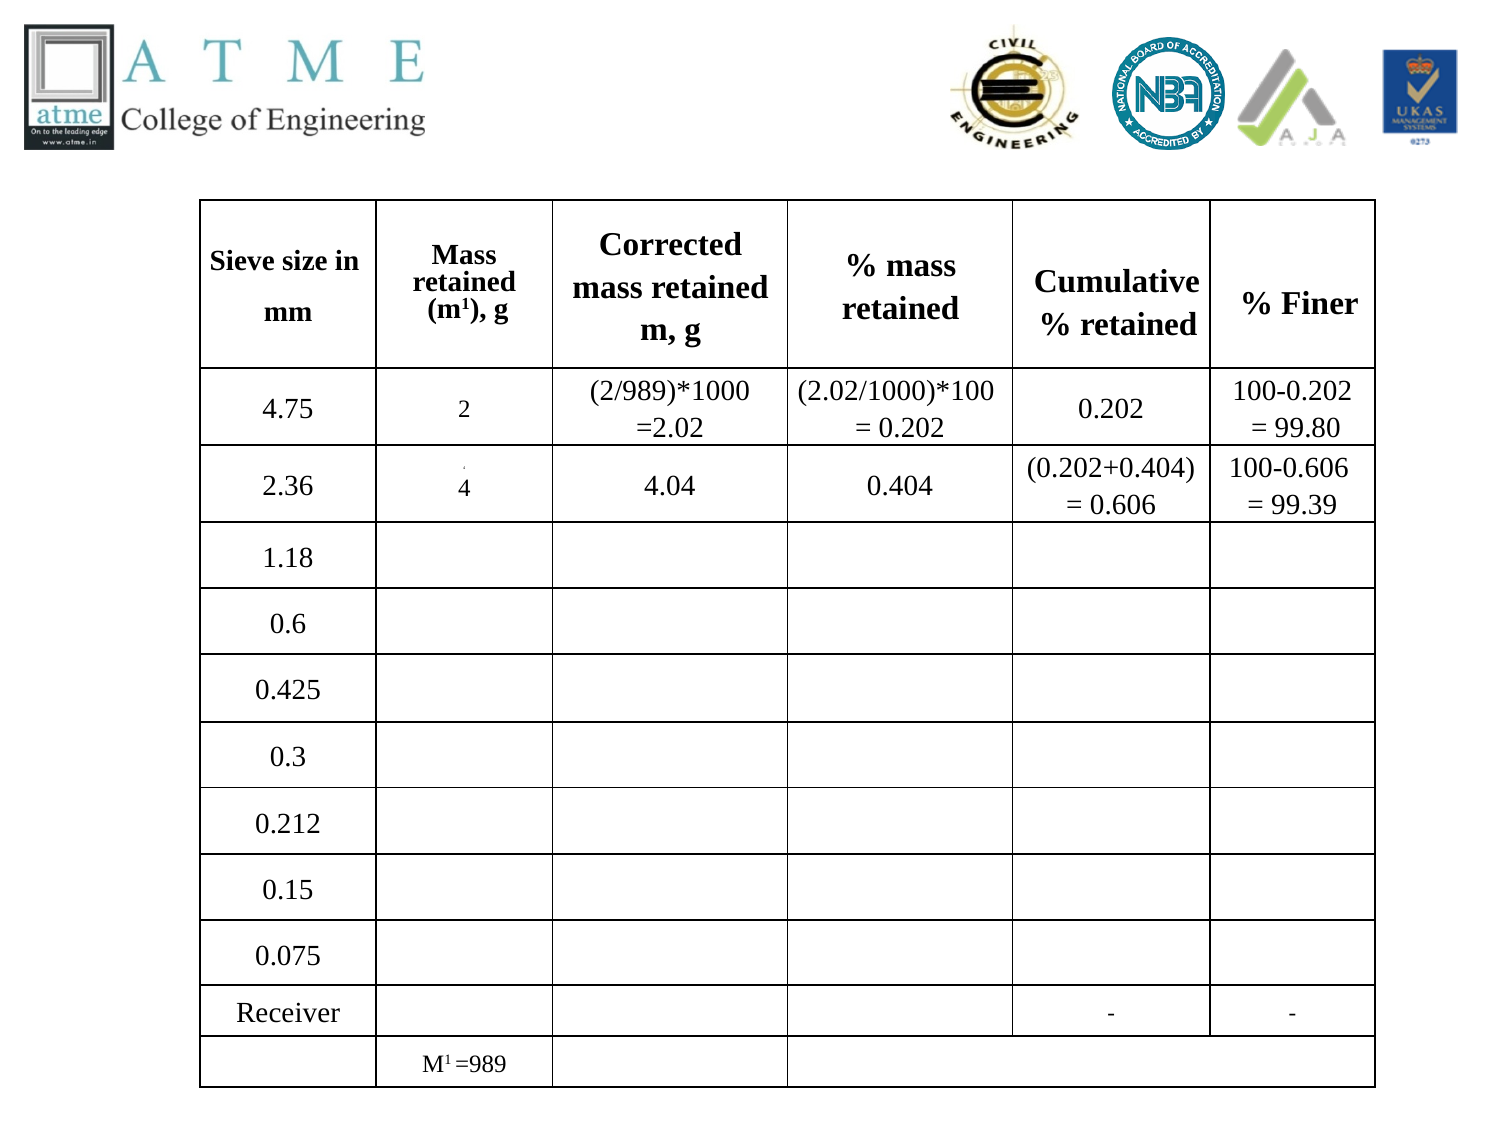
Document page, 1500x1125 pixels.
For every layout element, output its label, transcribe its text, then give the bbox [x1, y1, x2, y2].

table_cell M1 =989 [377, 1037, 552, 1086]
table_cell [553, 788, 787, 853]
table_cell 4 4 [377, 446, 552, 521]
table_cell [377, 655, 552, 721]
table_cell - [1211, 986, 1374, 1035]
table_cell 0.404 [788, 446, 1012, 521]
table_cell [377, 986, 552, 1035]
picture [950, 24, 1080, 150]
table_cell 1.18 [201, 523, 375, 587]
picture [1184, 109, 1225, 150]
table_cell [1211, 921, 1374, 984]
table_cell [1013, 523, 1209, 587]
table_cell 4.75 [201, 369, 375, 444]
table_cell [377, 921, 552, 984]
table_cell [553, 986, 787, 1035]
table_cell [788, 723, 1012, 787]
table_header Cumulative % retained [1013, 201, 1209, 367]
table_cell 0.202 [1013, 369, 1209, 444]
table_cell [553, 655, 787, 721]
picture [24, 24, 425, 150]
table_cell 0.3 [201, 723, 375, 787]
table_cell [377, 523, 552, 587]
table_cell - [1013, 986, 1209, 1035]
table_cell [377, 589, 552, 653]
table_cell [553, 1037, 787, 1086]
table_cell Receiver [201, 986, 375, 1035]
table_cell [553, 589, 787, 653]
table_cell [553, 723, 787, 787]
picture [1179, 37, 1225, 79]
table_cell [553, 855, 787, 919]
table_cell [788, 523, 1012, 587]
table_cell [1211, 855, 1374, 919]
table_cell (2.02/1000)*100 = 0.202 [788, 369, 1012, 444]
table_cell [1013, 655, 1209, 721]
table_cell [1013, 589, 1209, 653]
table_cell 0.6 [201, 589, 375, 653]
table_cell [201, 1037, 375, 1086]
table_cell [1013, 723, 1209, 787]
table_cell [1013, 855, 1209, 919]
table_header Corrected mass retained m, g [553, 201, 787, 367]
table_cell [1211, 788, 1374, 853]
table_cell [788, 986, 1012, 1035]
table_cell (0.202+0.404) = 0.606 [1013, 446, 1209, 521]
table_cell [788, 655, 1012, 721]
table_cell 0.15 [201, 855, 375, 919]
table_cell [1211, 523, 1374, 587]
table_cell [788, 1037, 1374, 1086]
table_cell 2 [377, 369, 552, 444]
table_header Sieve size in mm [201, 201, 375, 367]
table_cell 0.075 [201, 921, 375, 984]
picture [1112, 37, 1213, 150]
table_cell 100-0.606 = 99.39 [1211, 446, 1374, 521]
table_cell 0.212 [201, 788, 375, 853]
table_cell 0.425 [201, 655, 375, 721]
table_cell [553, 523, 787, 587]
picture [1209, 103, 1218, 120]
table_cell [788, 855, 1012, 919]
picture [1237, 49, 1458, 146]
table_header % mass retained [788, 201, 1012, 367]
table_cell [788, 788, 1012, 853]
table_cell 2.36 [201, 446, 375, 521]
table_cell (2/989)*1000 =2.02 [553, 369, 787, 444]
table_header % Finer [1211, 201, 1374, 367]
table_cell [788, 921, 1012, 984]
table_cell [1013, 921, 1209, 984]
table_cell 100-0.202 = 99.80 [1211, 369, 1374, 444]
table_cell [1013, 788, 1209, 853]
table_cell [1211, 655, 1374, 721]
table_cell [377, 855, 552, 919]
table_cell [377, 788, 552, 853]
table_cell [377, 723, 552, 787]
table_cell 4.04 [553, 446, 787, 521]
table_cell [788, 589, 1012, 653]
table_cell [1211, 589, 1374, 653]
table_header Mass retained (m1), g [377, 201, 552, 367]
table_cell [1211, 723, 1374, 787]
table_cell [553, 921, 787, 984]
